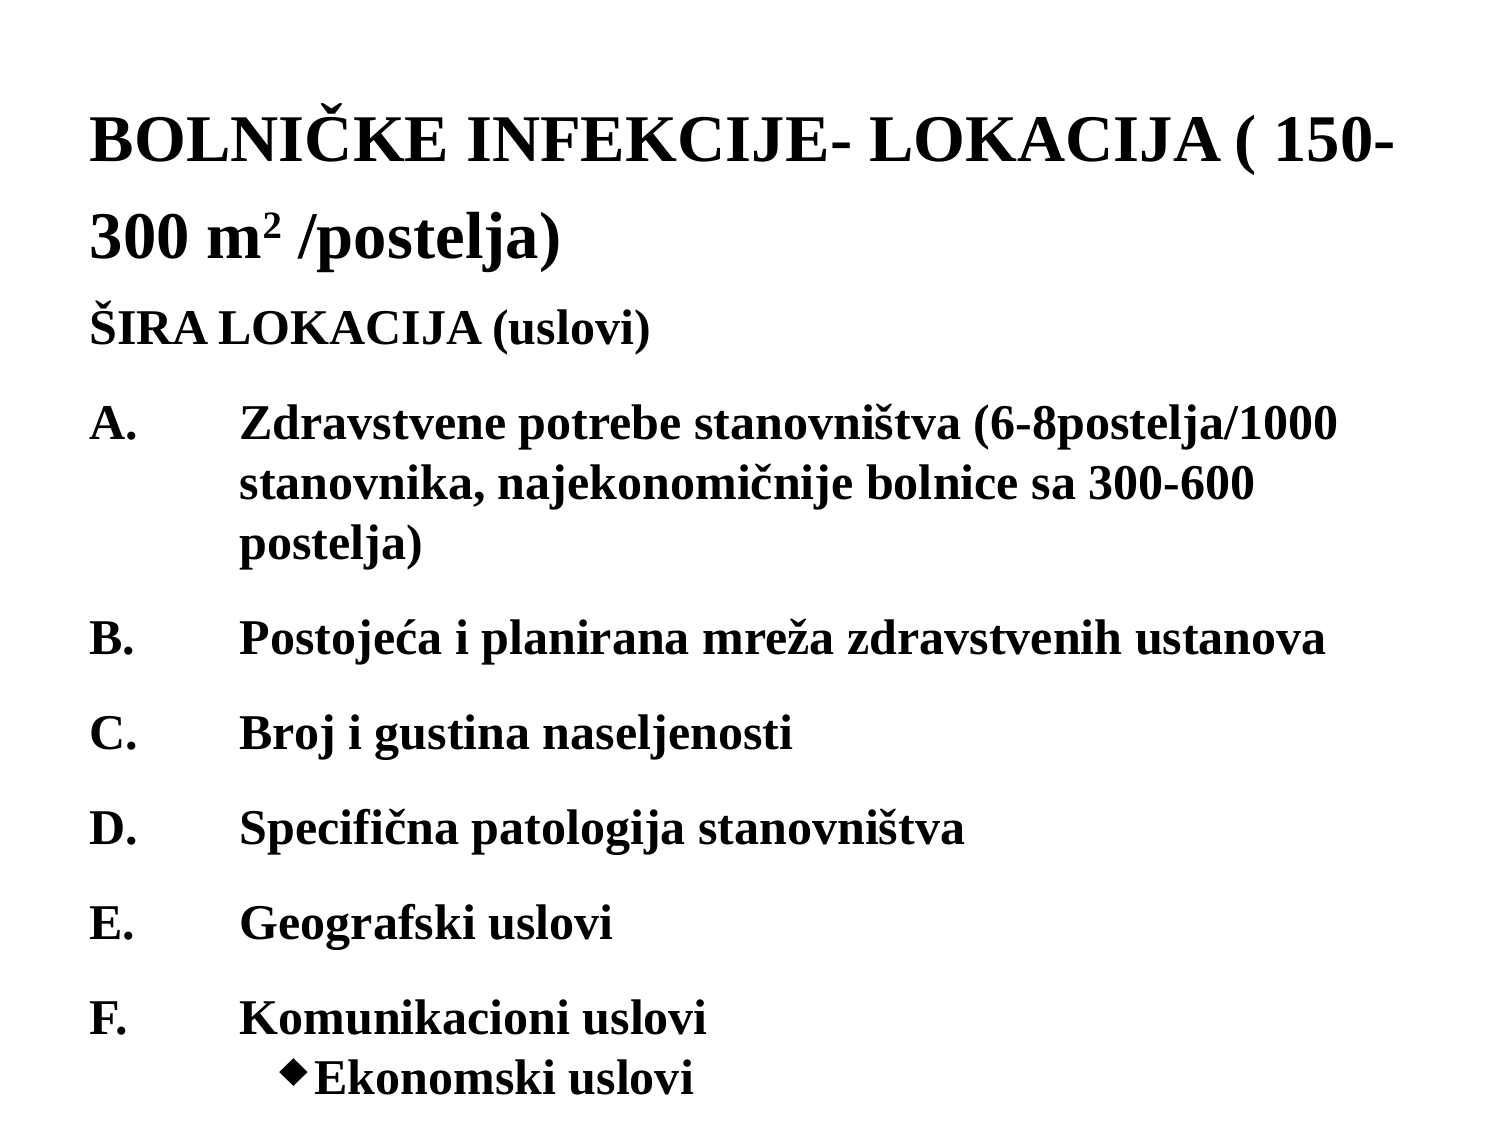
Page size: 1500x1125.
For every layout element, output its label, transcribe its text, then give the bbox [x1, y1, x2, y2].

text_box ŠIRA LOKACIJA (uslovi) A. Zdravstvene potrebe stanovništva (6-8postelja/1000 stanovnika, najekonomičnije bolnice sa 300-600 postelja) B. Postojeća i planirana mreža zdravstvenih ustanova C. Broj i gustina naseljenosti D. Specifična patologija stanovništva E. Geografski uslovi F. Komunikacioni uslovi Ekonomski uslovi [75, 287, 1375, 1112]
text_box BOLNIČKE INFEKCIJE- LOKACIJA ( 150-300 m2 /postelja) [74, 87, 1425, 283]
